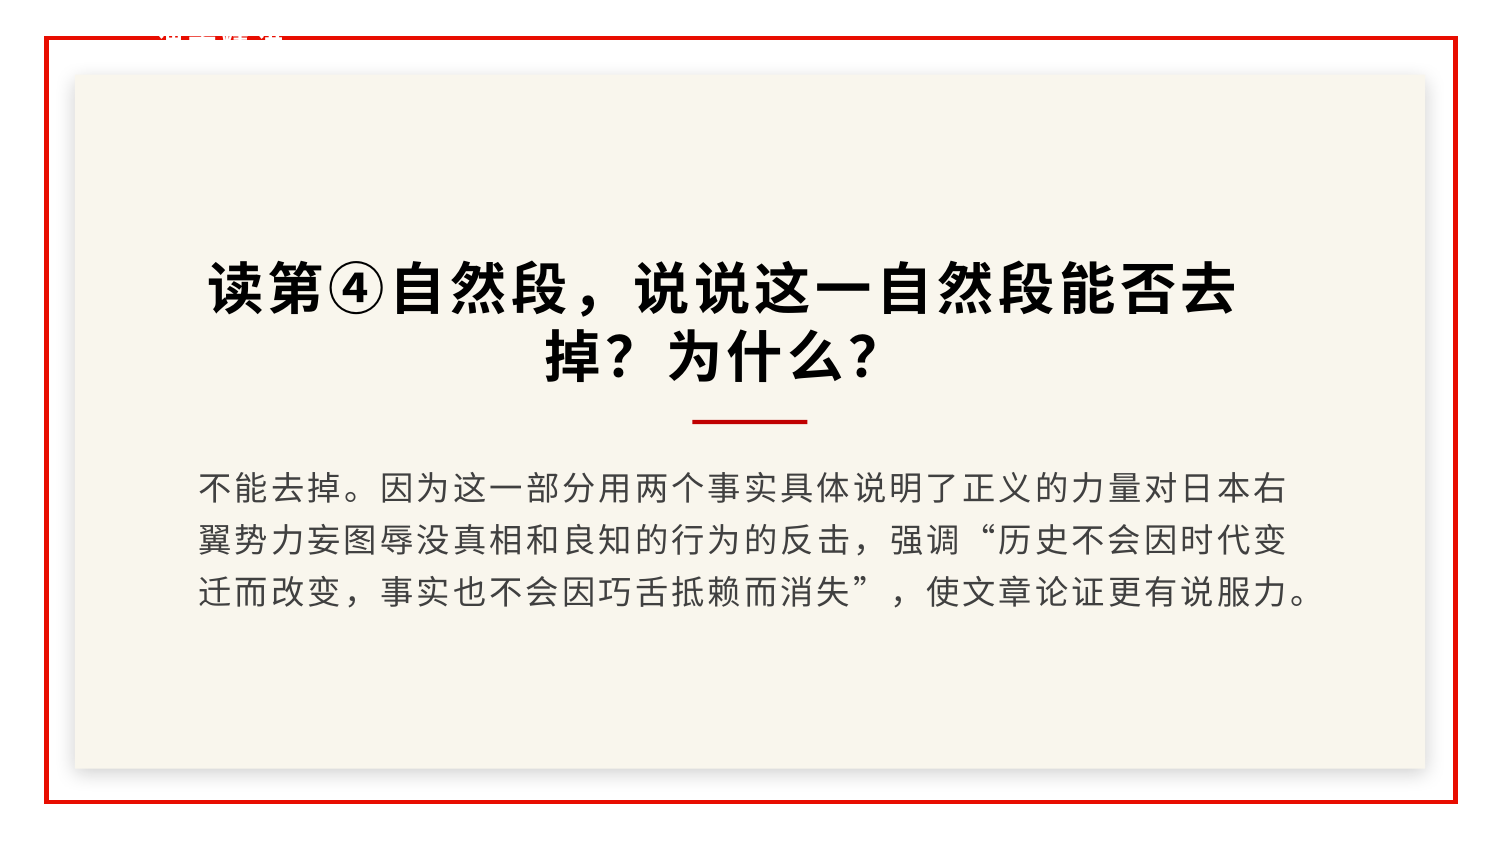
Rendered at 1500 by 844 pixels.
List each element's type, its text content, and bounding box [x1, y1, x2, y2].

text_box 读第④自然段，说说这一自然段能否去掉？为什么？ [187, 187, 1263, 394]
text_box [74, 74, 1426, 770]
text_box [691, 419, 808, 425]
text_box 课文精讲 [144, 15, 341, 69]
text_box 不能去掉。因为这一部分用两个事实具体说明了正义的力量对日本右翼势力妄图辱没真相和良知的行为的反击，强调“历史不会因时代变迁而改变，事实也不会因巧舌抵赖而消失”，使文章论证更有说服力。 [187, 449, 1313, 619]
